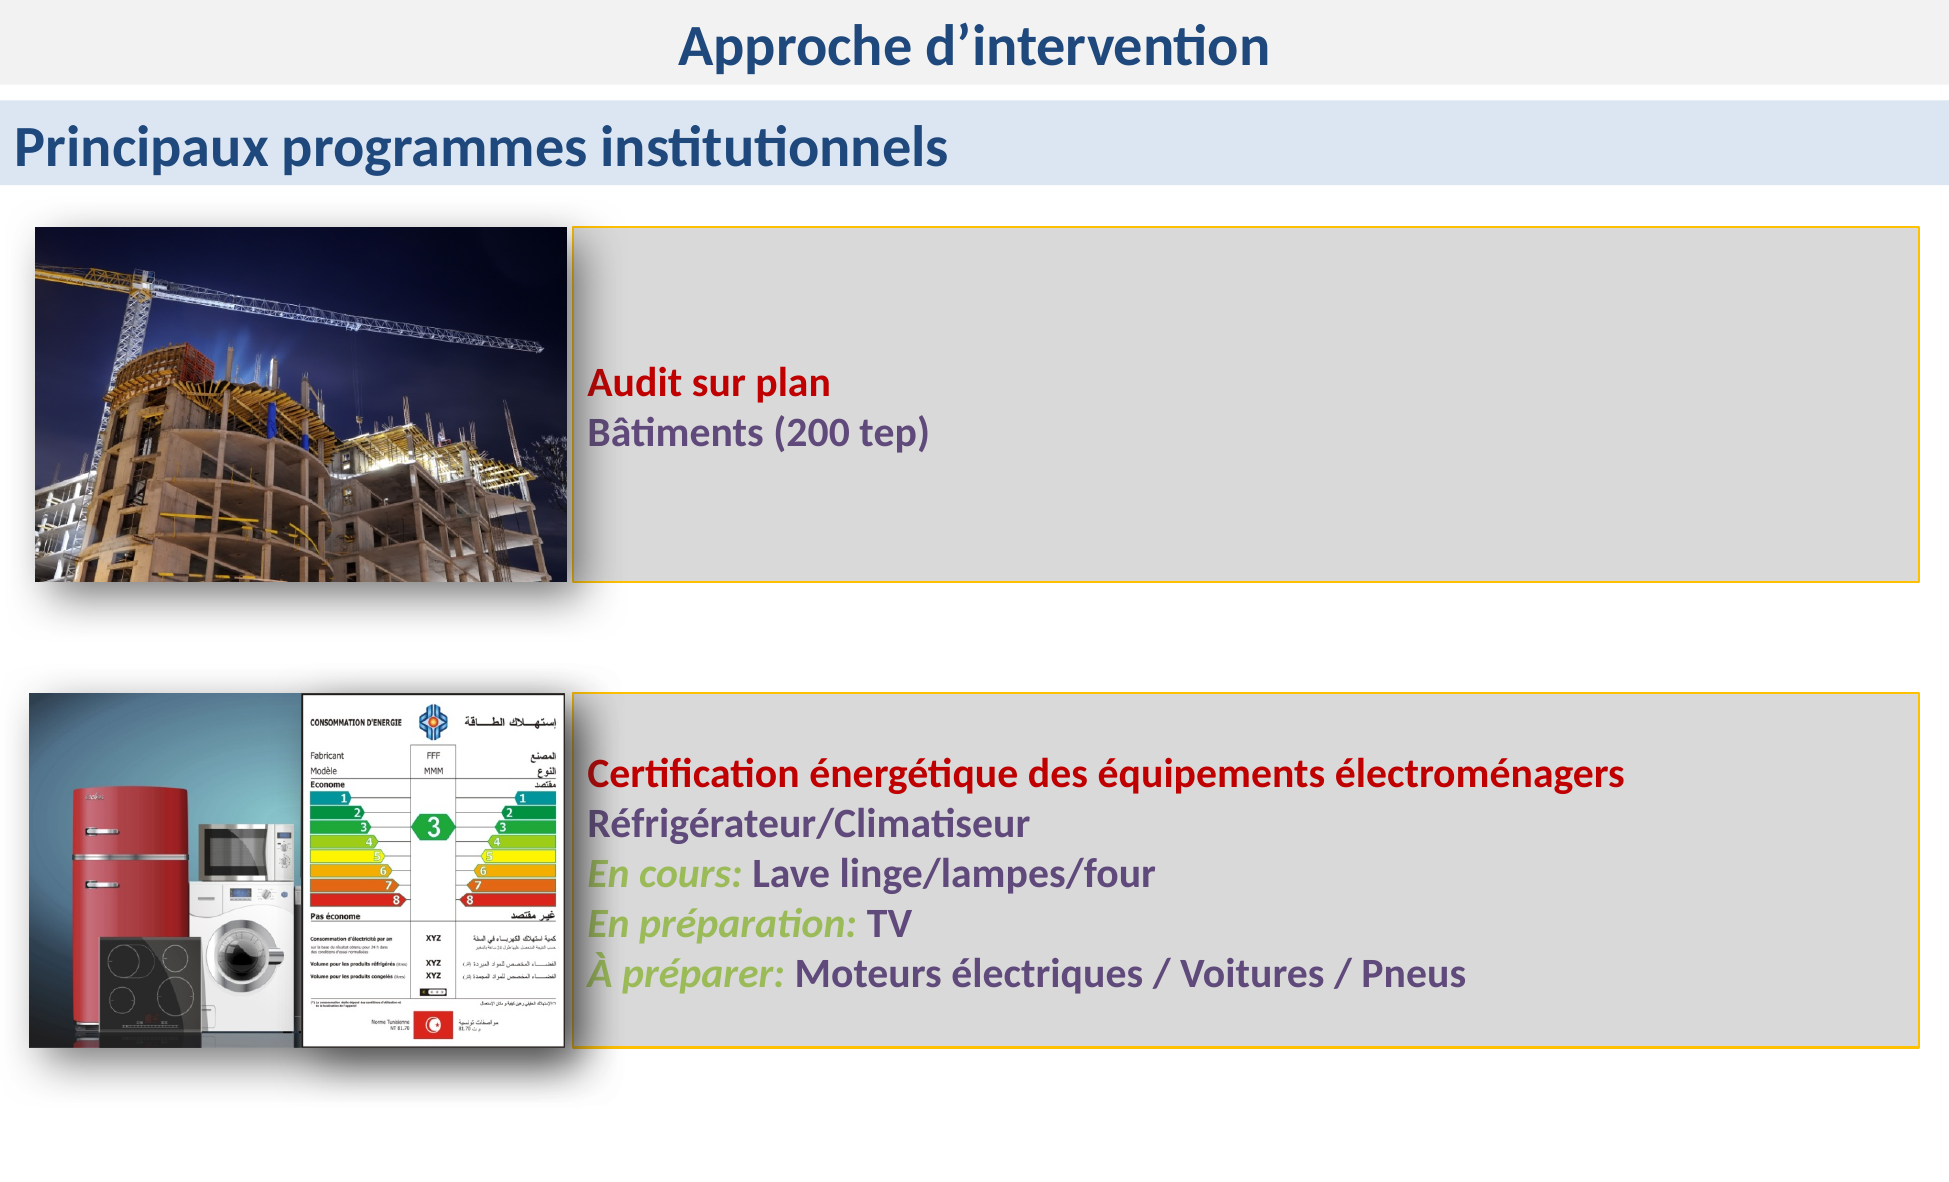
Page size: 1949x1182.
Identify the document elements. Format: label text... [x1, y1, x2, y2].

text_box Audit sur plan Bâtiments (200 tep) [598, 225, 1922, 584]
text_box Principaux programmes institutionnels [0, 100, 1949, 186]
text_box Certification énergétique des équipements électroménagers Réfrigérateur/Climatiseur En cours: Lave linge/lampes/four En préparation: TV À préparer: Moteurs électriques / Voitures / Pneus [606, 691, 1922, 1050]
text_box Approche d’intervention [0, 0, 1949, 85]
picture [29, 692, 566, 1048]
picture [35, 227, 568, 582]
